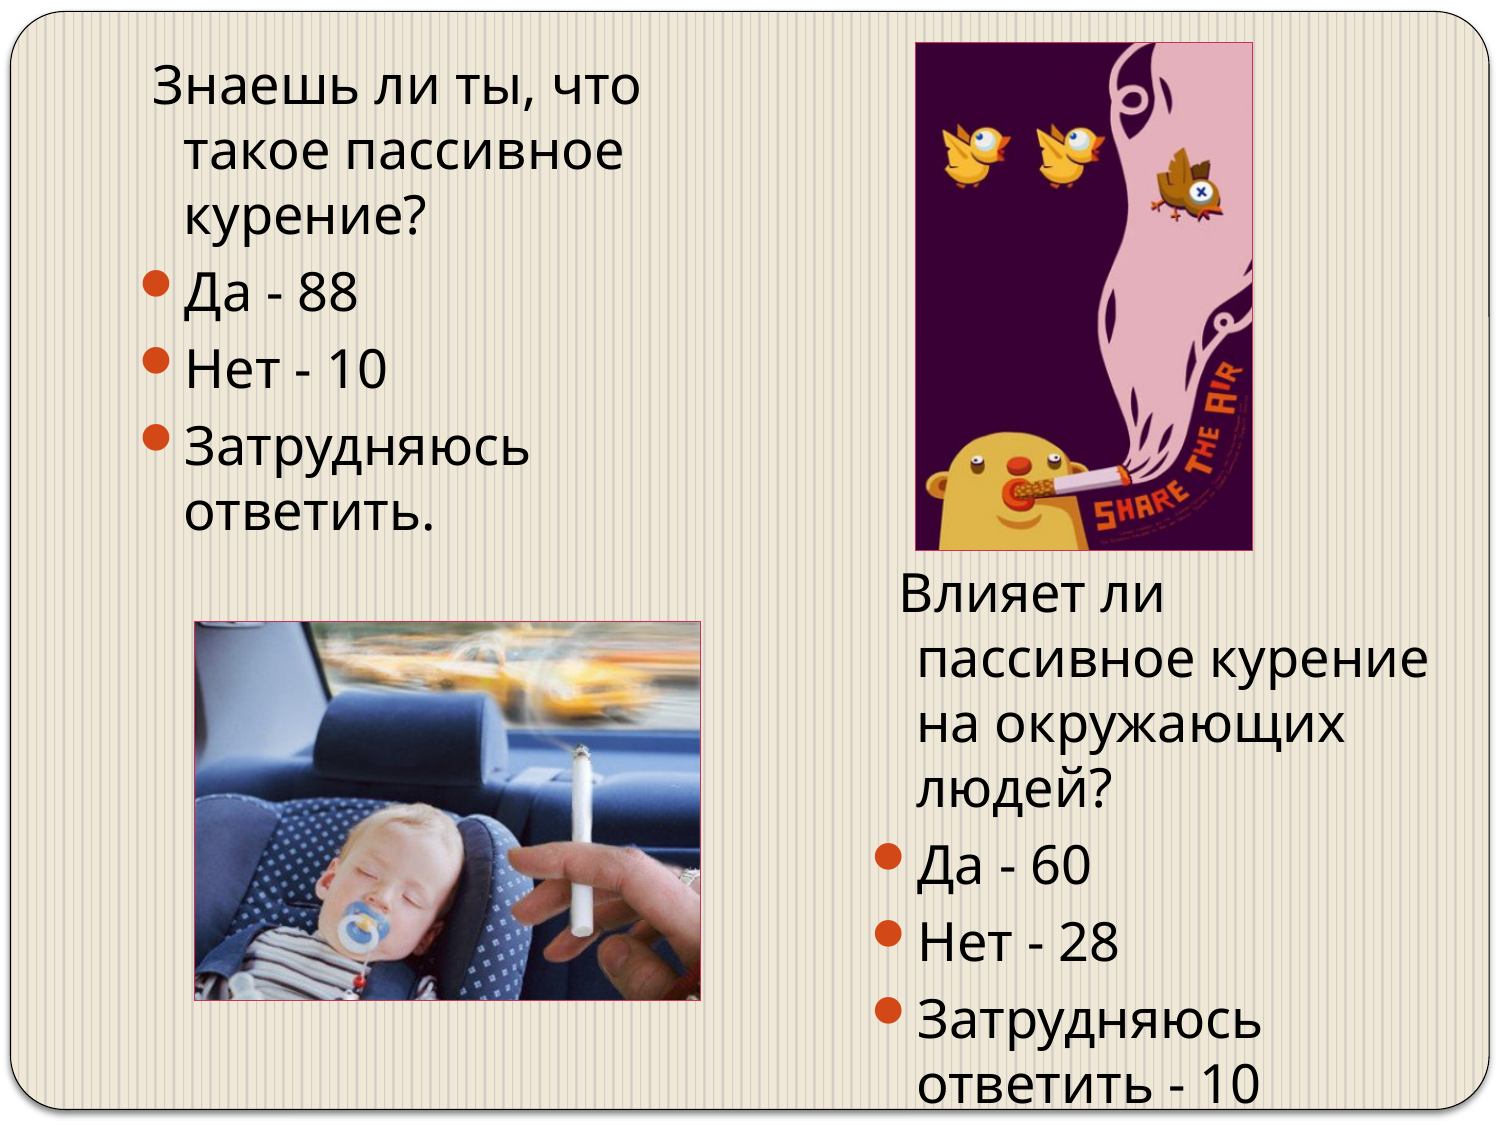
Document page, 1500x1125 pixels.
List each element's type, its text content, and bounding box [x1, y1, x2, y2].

list Влияет ли пассивное курение на окружающих людей? Да - 60 Нет - 28 Затрудняюсь ответить - 10 [856, 550, 1472, 1100]
picture [915, 42, 1254, 551]
list Знаешь ли ты, что такое пассивное курение? Да - 88 Нет - 10 Затрудняюсь ответить. [123, 42, 739, 1077]
picture [194, 621, 701, 1002]
